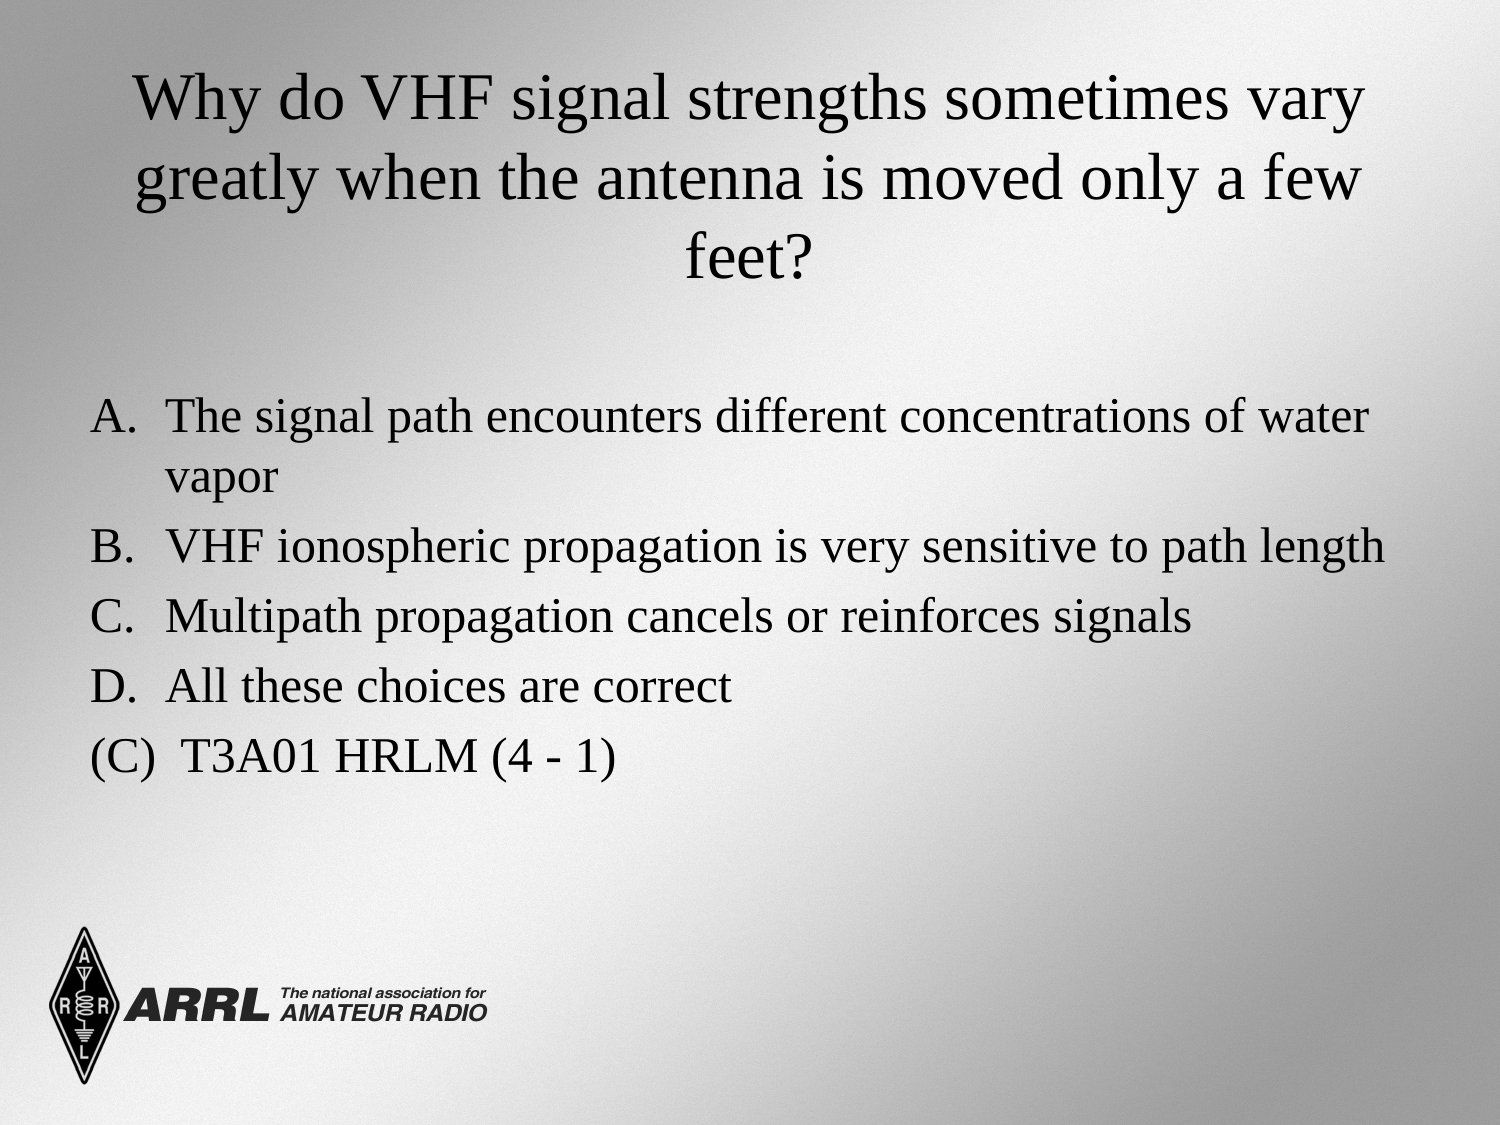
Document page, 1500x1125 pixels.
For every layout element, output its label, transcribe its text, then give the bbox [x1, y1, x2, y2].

picture [0, 0, 1500, 1125]
title Why do VHF signal strengths sometimes vary greatly when the antenna is moved only a few feet? [75, 45, 1425, 233]
list The signal path encounters different concentrations of water vapor VHF ionospheric propagation is very sensitive to path length Multipath propagation cancels or reinforces signals All these choices are correct (C) T3A01 HRLM (4 - 1) [75, 375, 1425, 1005]
